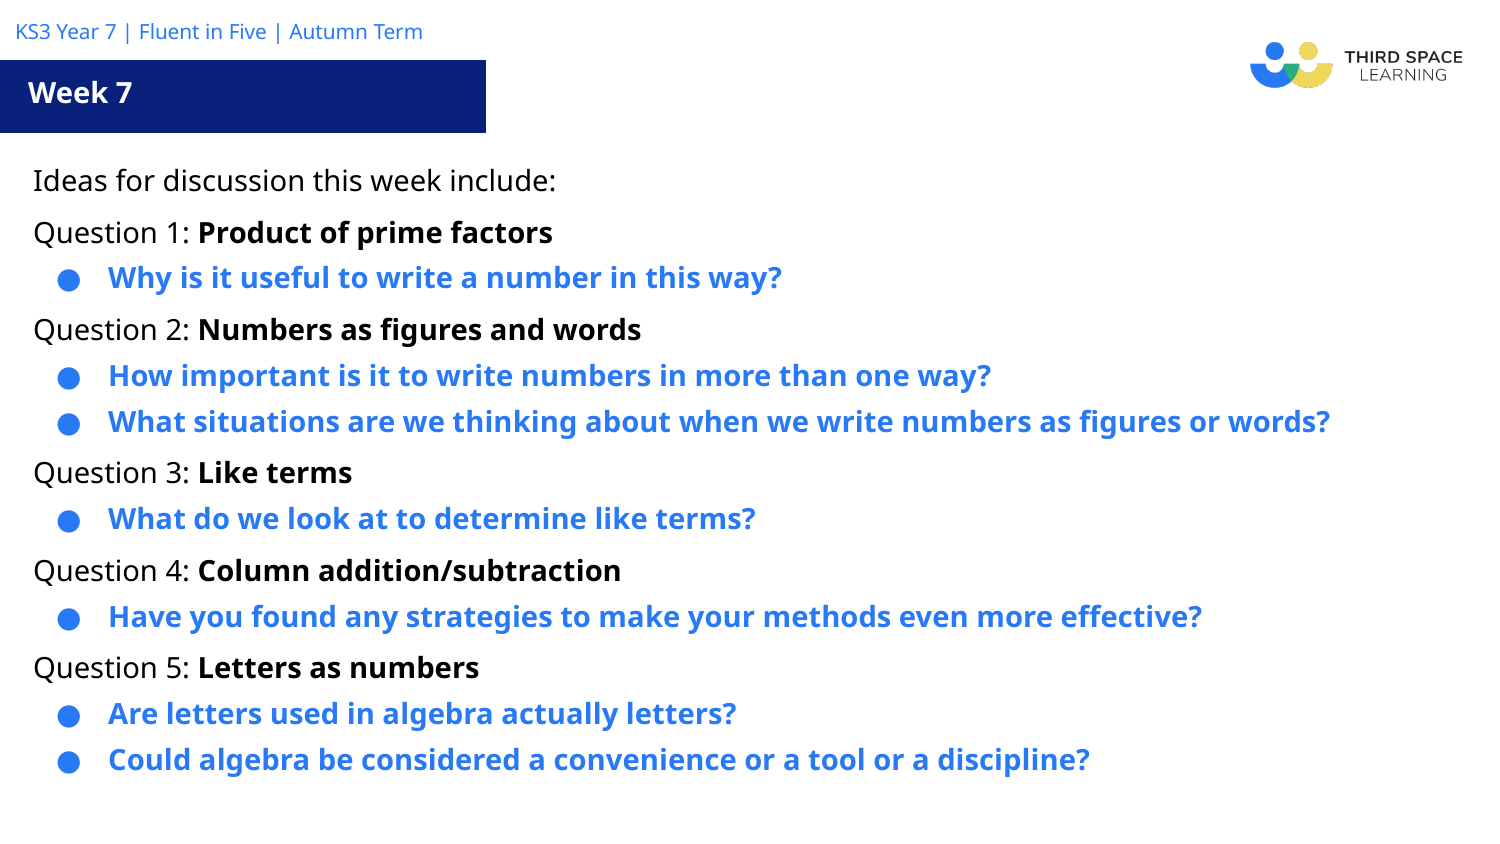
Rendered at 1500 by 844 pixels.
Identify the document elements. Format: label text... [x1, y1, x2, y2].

table_header Ideas for discussion this week include: [29, 137, 1476, 202]
picture [1250, 33, 1465, 99]
table_cell Question 2: Numbers as figures and words How important is it to write numbers in more than one way? What situations are we thinking about when we write numbers as figures or words? [29, 301, 1476, 443]
table_cell Question 5: Letters as numbers Are letters used in algebra actually letters? Could algebra be considered a convenience or a tool or a discipline? [29, 639, 1476, 781]
table_cell Question 4: Column addition/subtraction Have you found any strategies to make your methods even more effective? [29, 542, 1476, 638]
table_cell Question 3: Like terms What do we look at to determine like terms? [29, 444, 1476, 541]
text_box Week 7 [13, 59, 383, 125]
table_cell Question 1: Product of prime factors Why is it useful to write a number in this way? [29, 204, 1476, 300]
